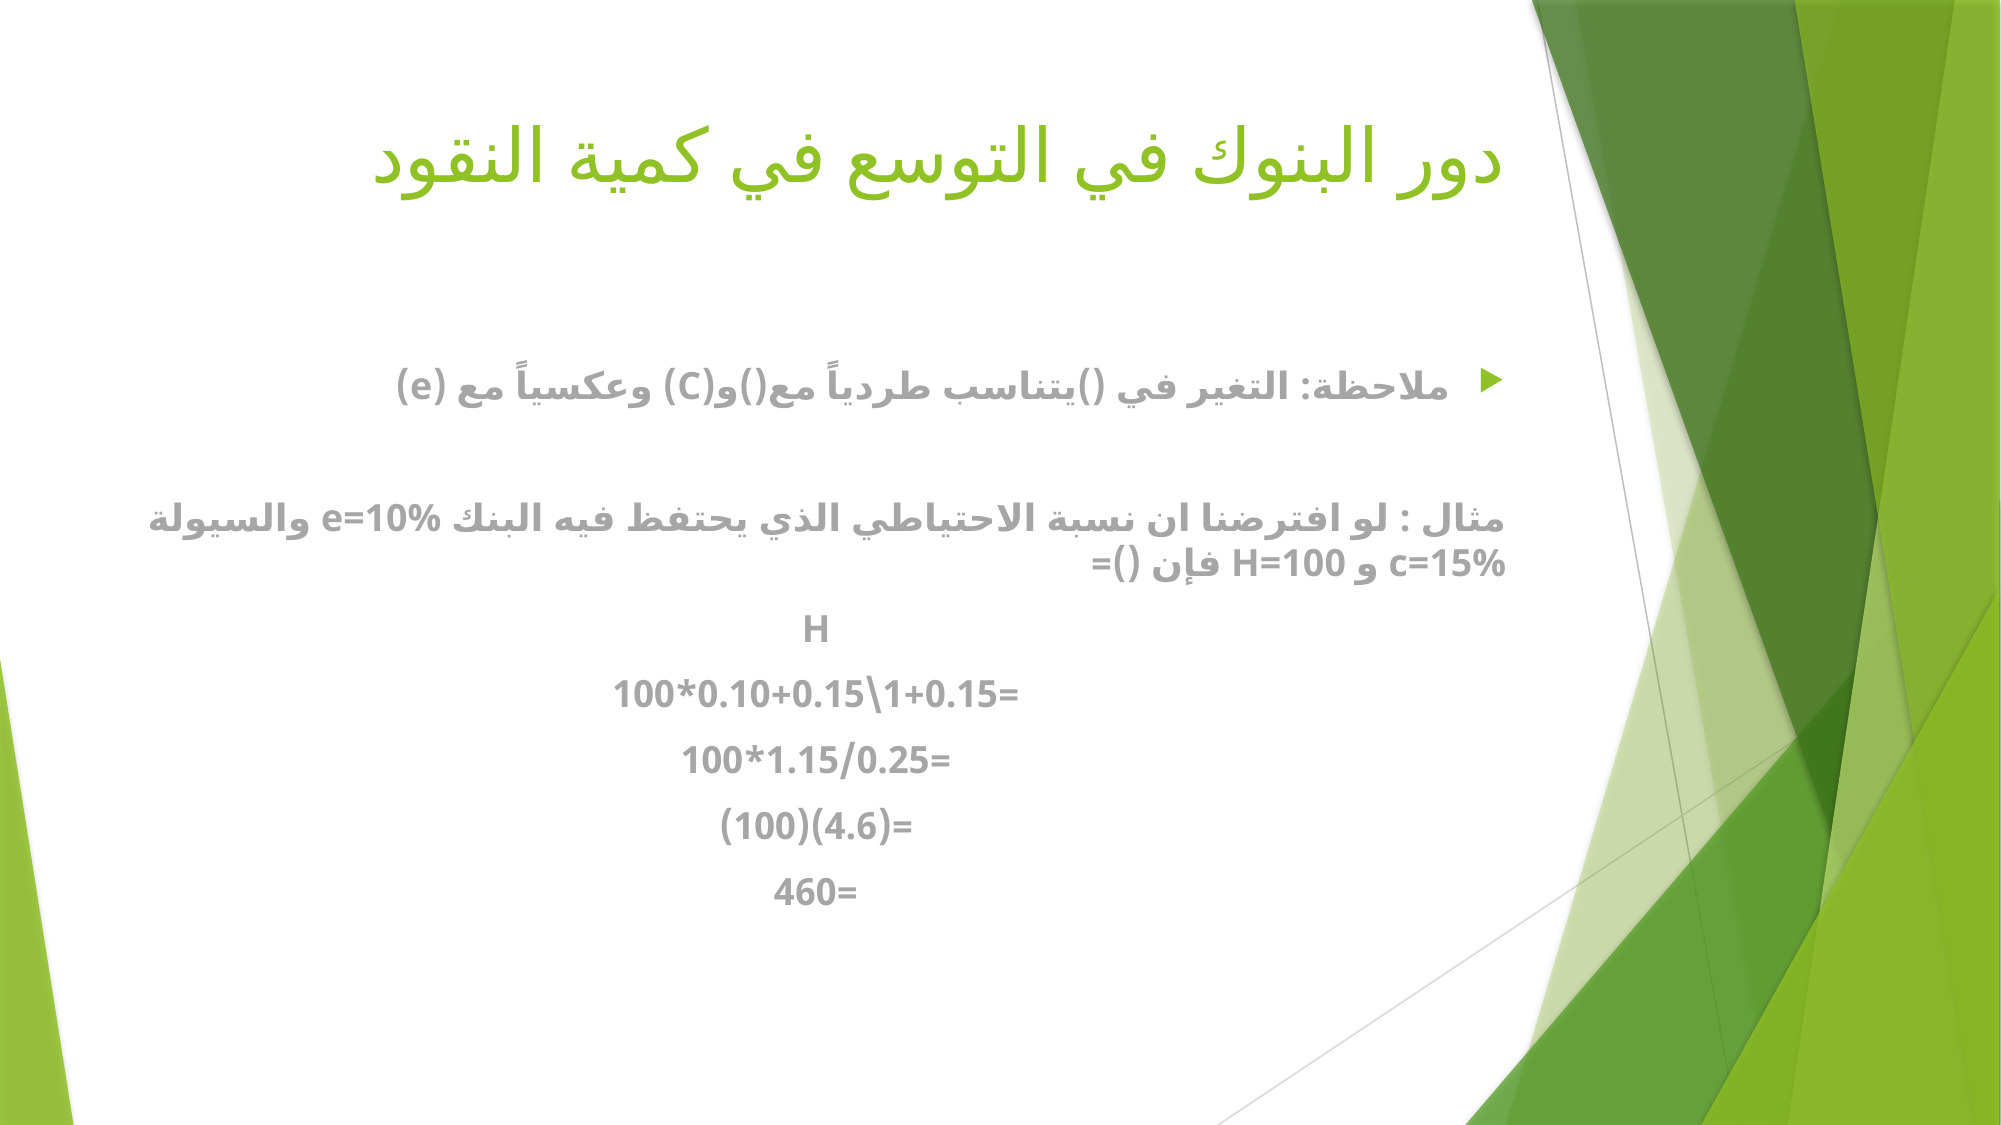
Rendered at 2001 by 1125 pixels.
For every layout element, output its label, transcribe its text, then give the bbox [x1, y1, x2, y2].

title دور البنوك في التوسع في كمية النقود [111, 99, 1522, 317]
